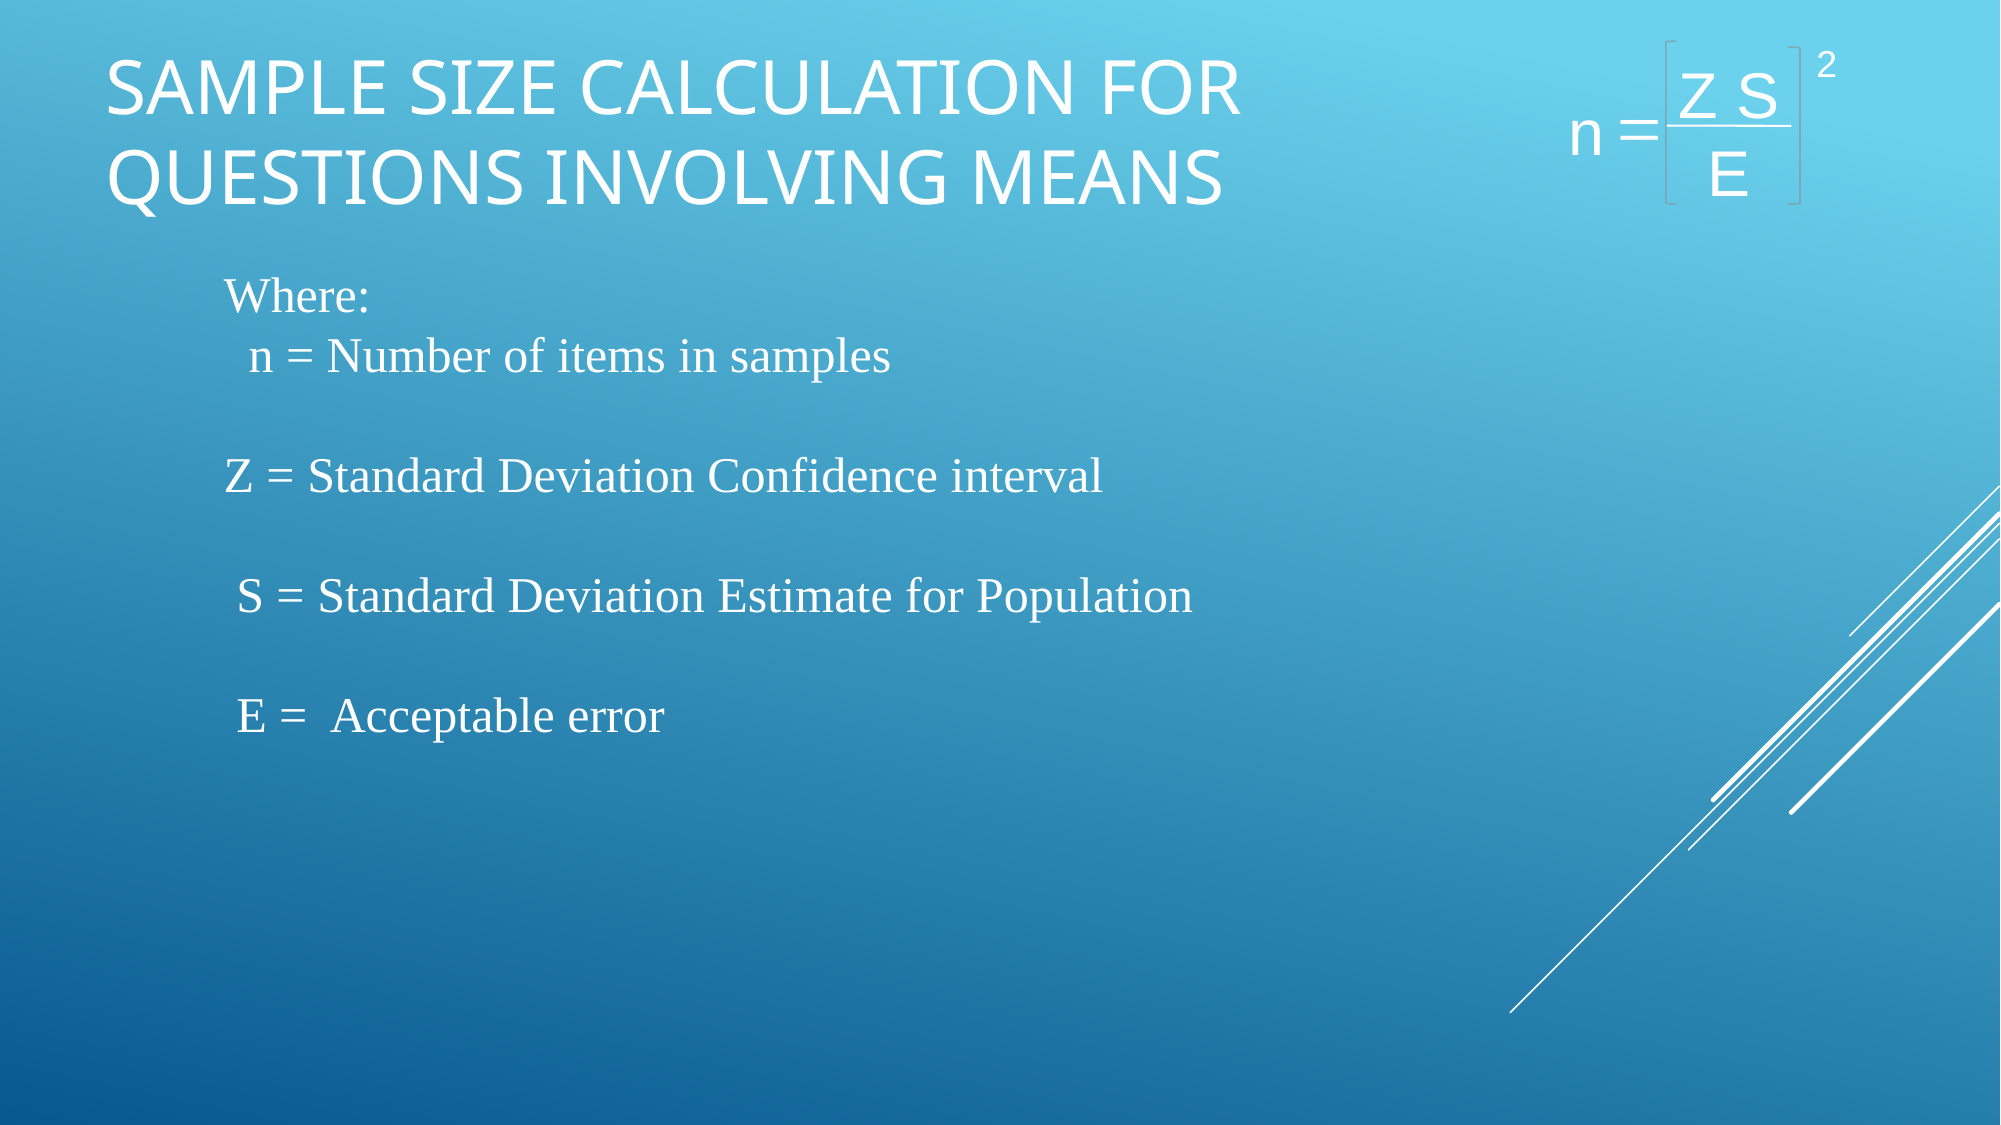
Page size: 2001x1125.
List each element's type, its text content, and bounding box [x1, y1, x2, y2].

text_box Sample size calculation for questions involving means [90, 32, 1491, 280]
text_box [1567, 39, 1838, 211]
text_box Where: n = Number of items in samples Z = Standard Deviation Confidence interval S = Standard Deviation Estimate for Population E = Acceptable error [208, 255, 1546, 811]
